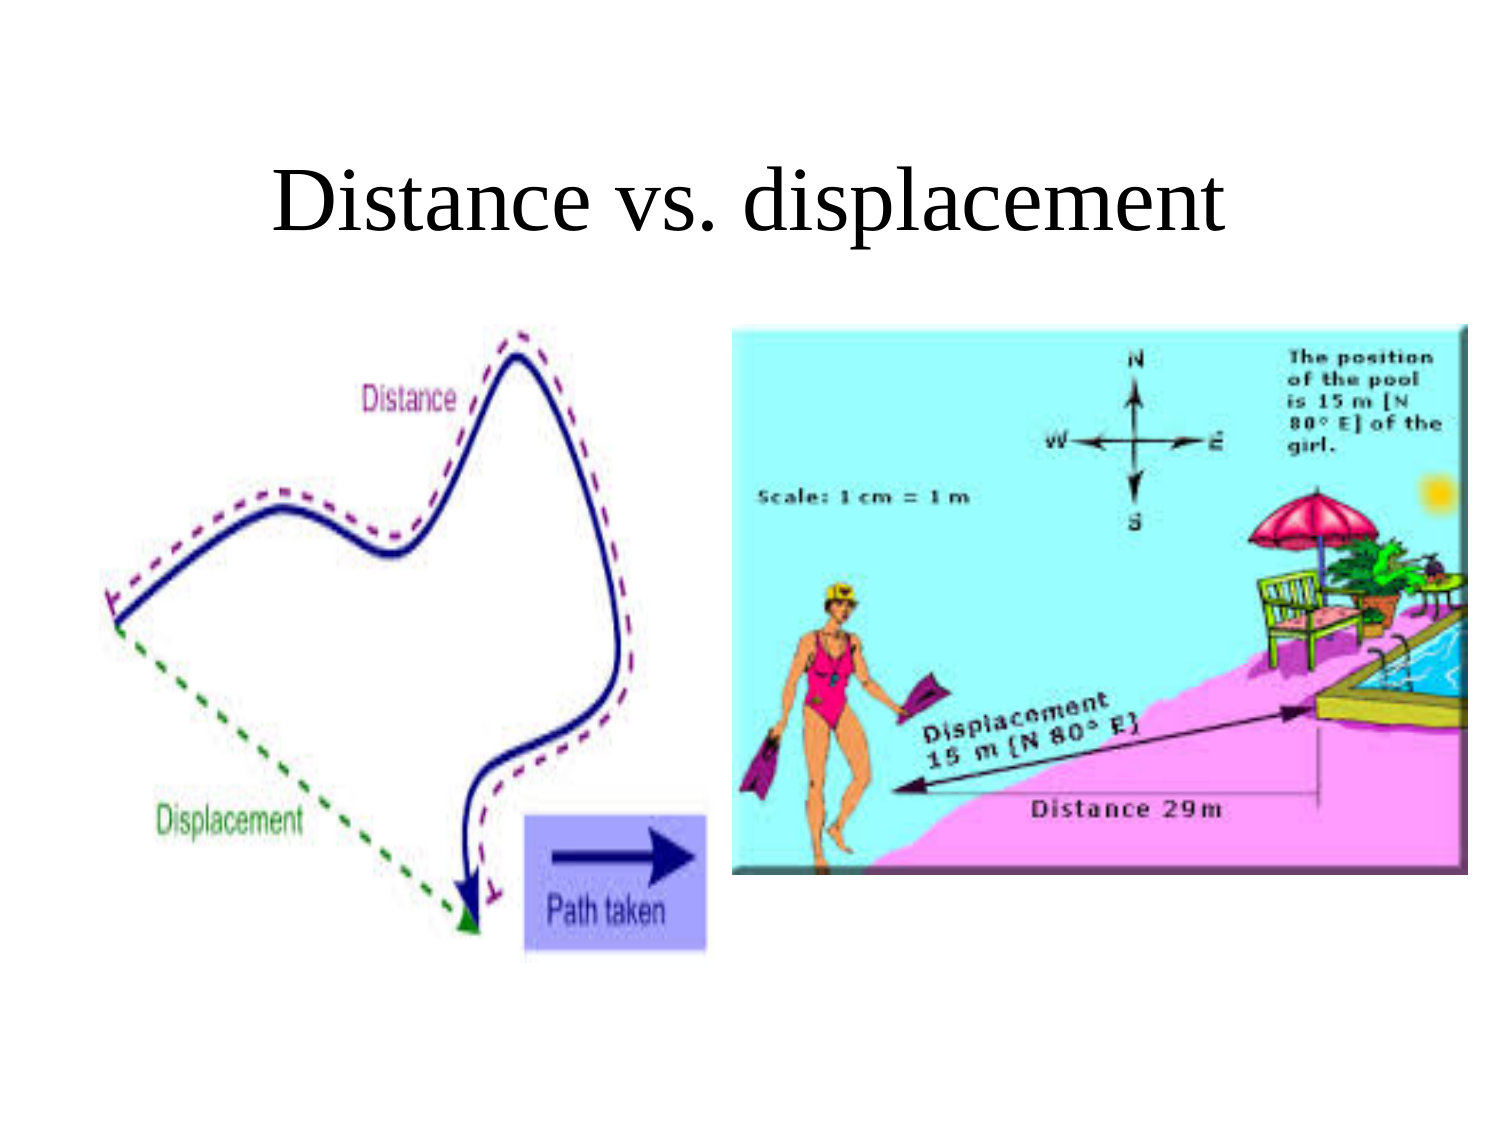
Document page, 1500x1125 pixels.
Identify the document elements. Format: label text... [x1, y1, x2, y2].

title Distance vs. displacement [112, 99, 1388, 288]
picture [99, 324, 713, 963]
picture [732, 324, 1468, 876]
